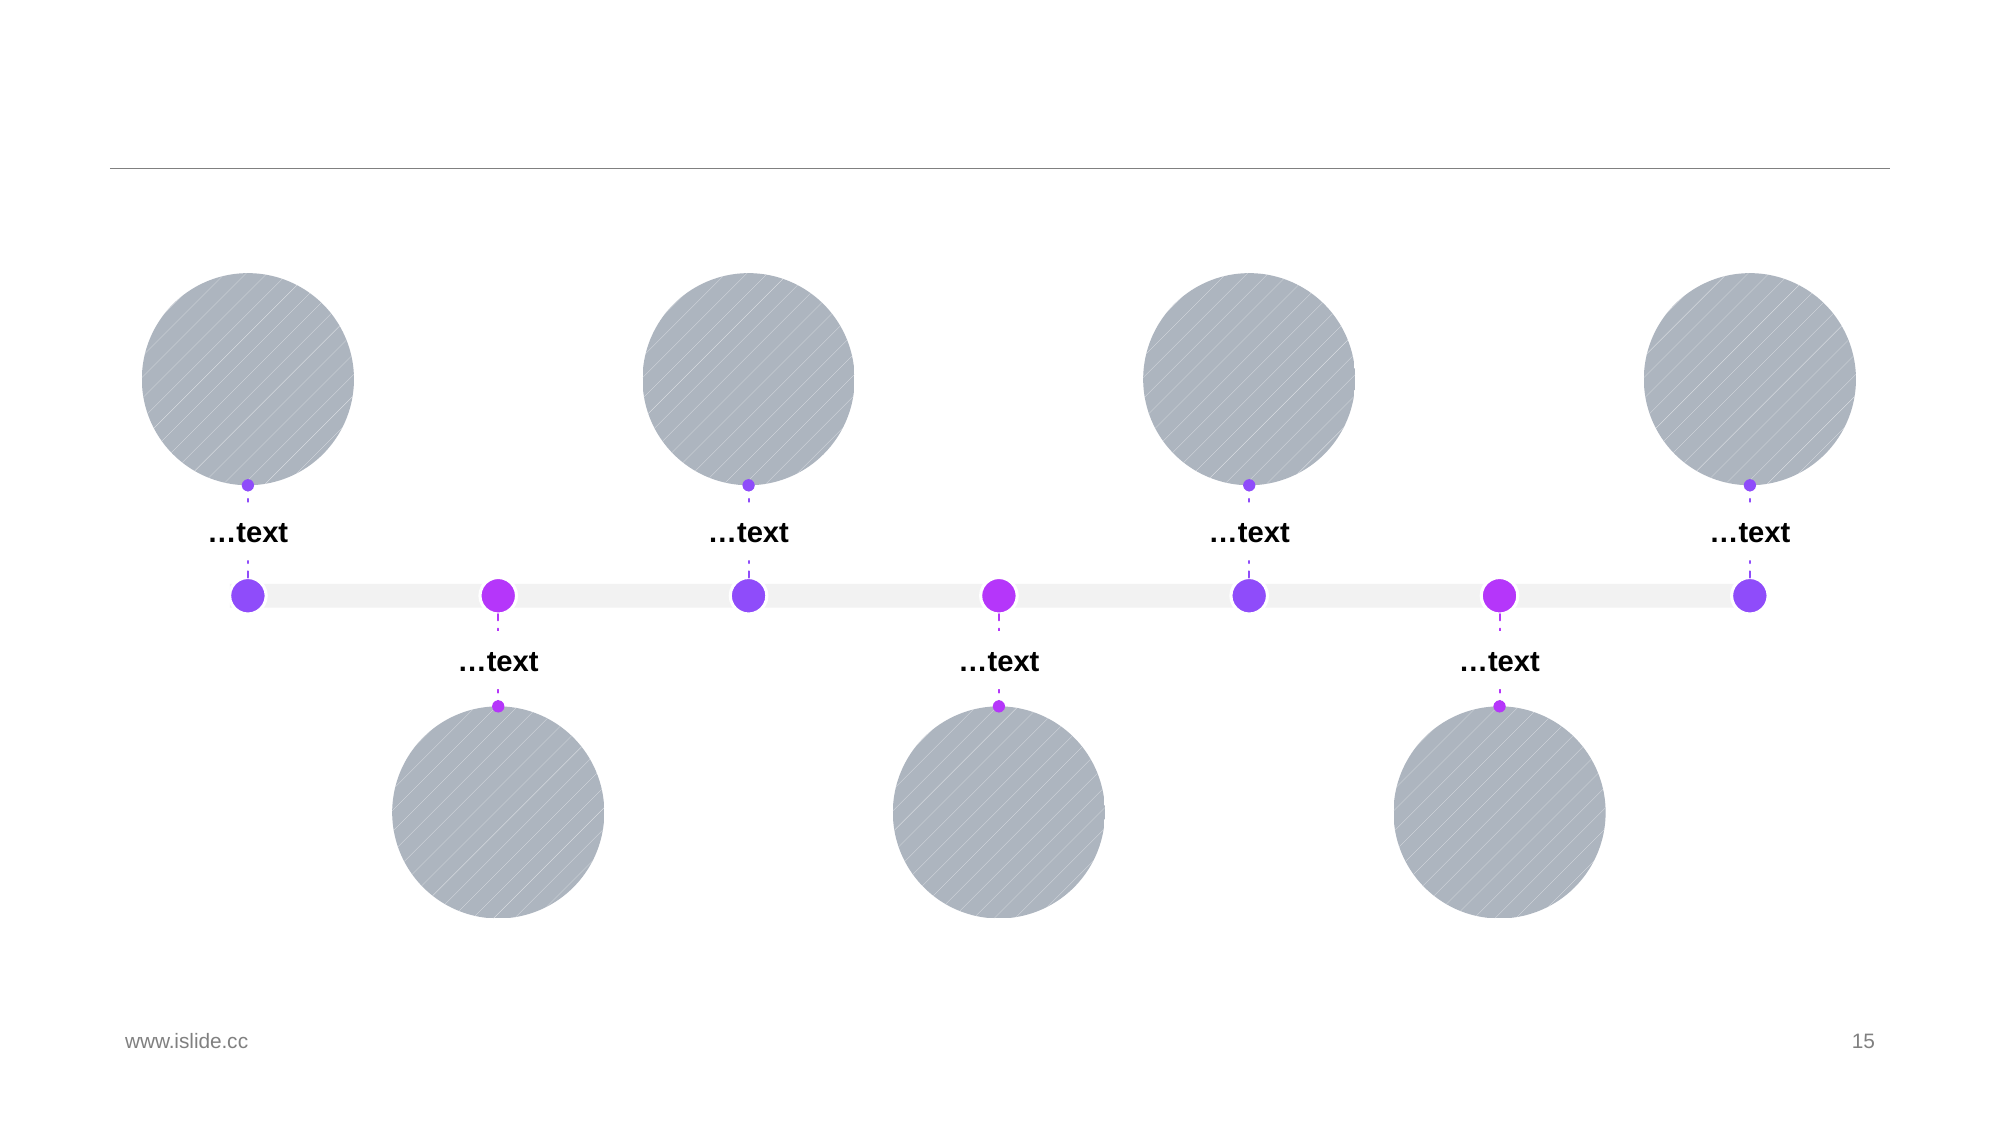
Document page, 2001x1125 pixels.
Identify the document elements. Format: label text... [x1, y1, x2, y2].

slide_number 15 [1412, 1023, 1890, 1058]
footer www.islide.cc [109, 1023, 790, 1058]
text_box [118, 273, 1879, 919]
